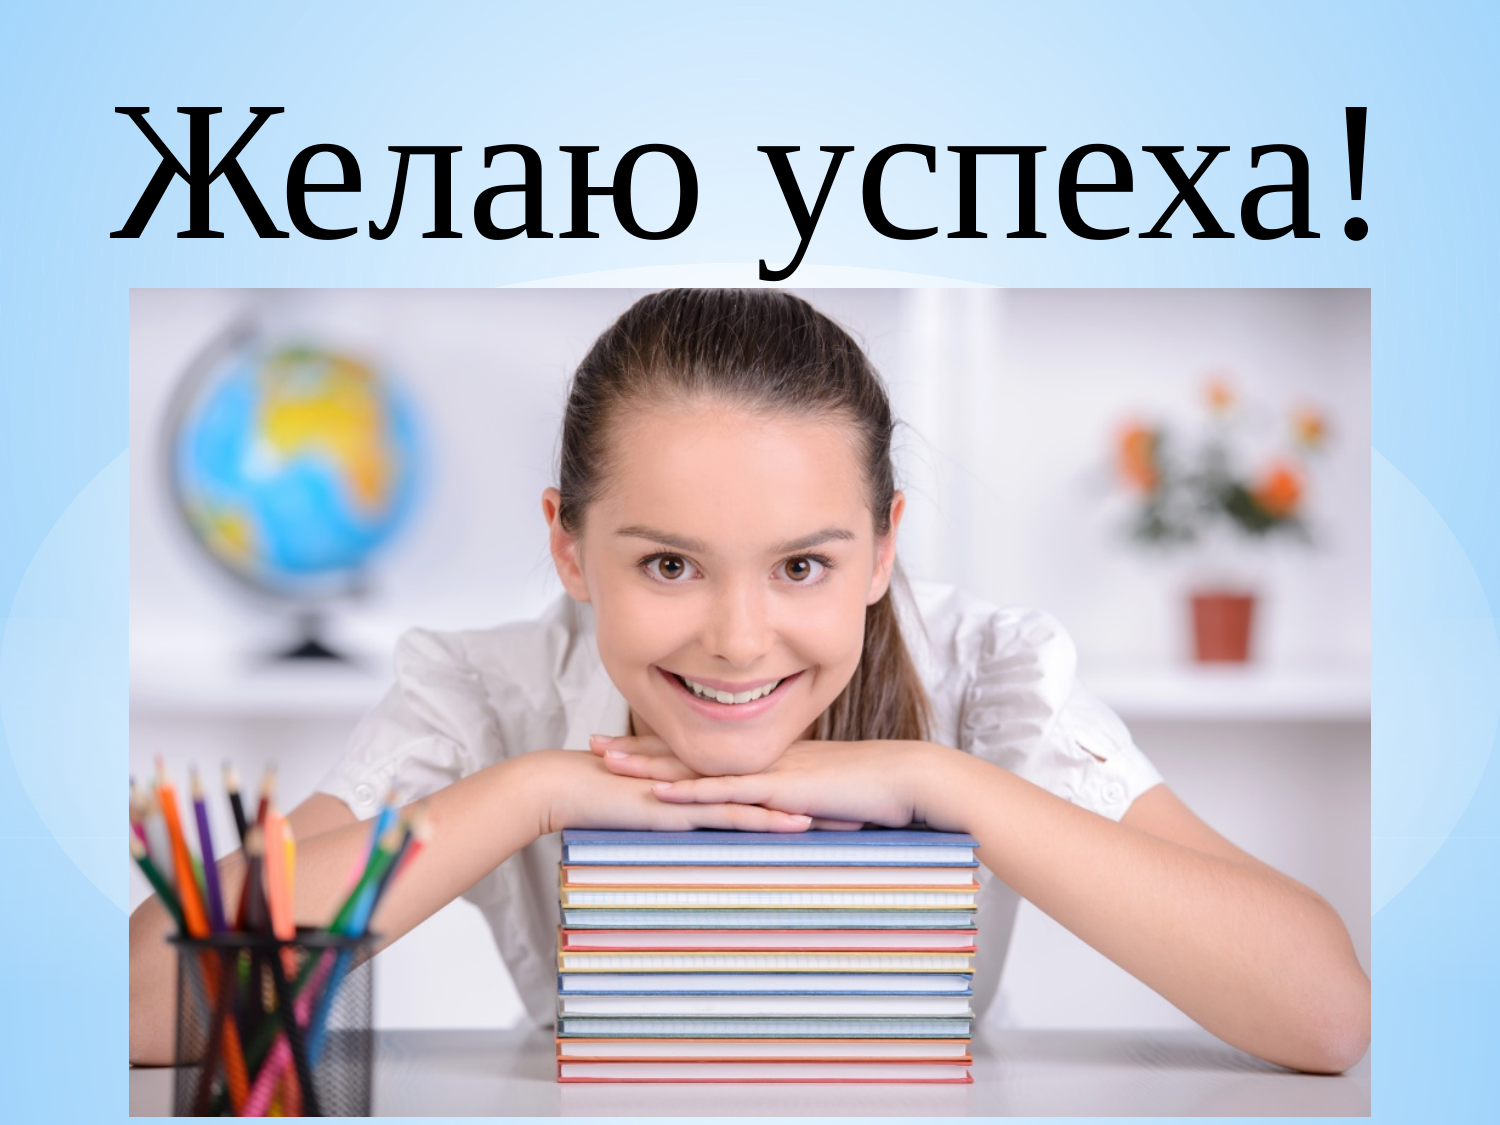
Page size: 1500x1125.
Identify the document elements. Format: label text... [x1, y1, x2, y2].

picture [129, 288, 1371, 1117]
text_box Желаю успеха! [29, 30, 1471, 286]
